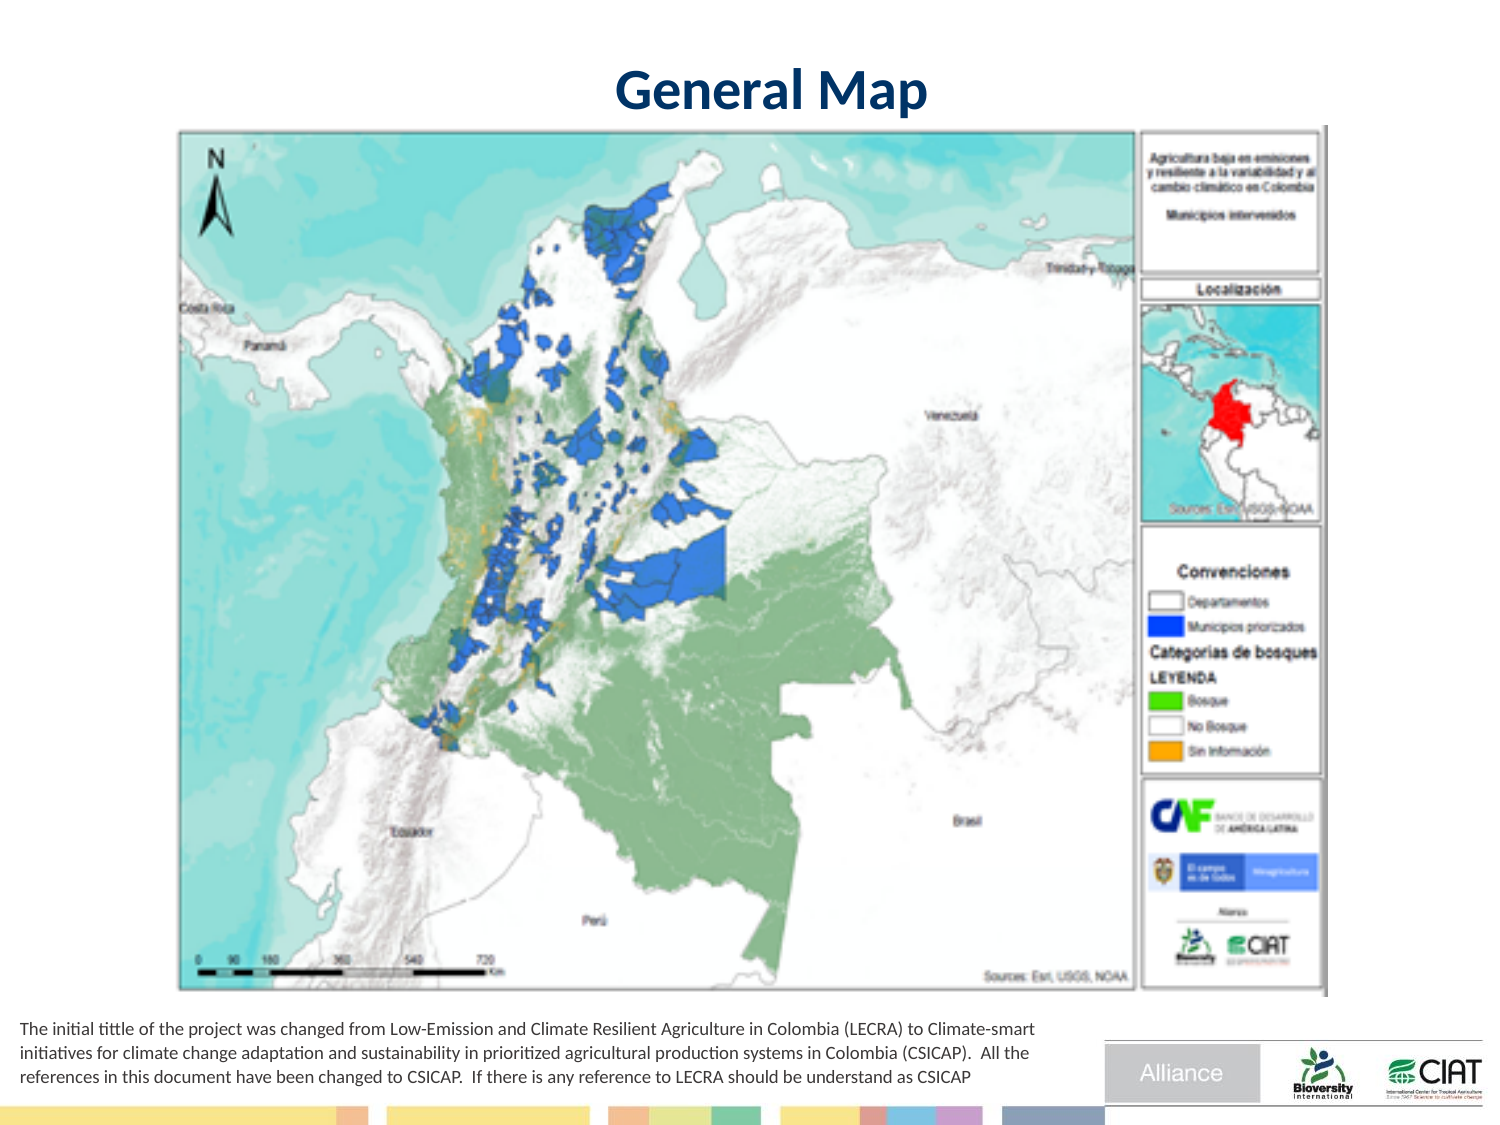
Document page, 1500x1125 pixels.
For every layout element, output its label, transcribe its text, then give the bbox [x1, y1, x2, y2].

text_box General Map [124, 52, 1419, 199]
text_box The initial tittle of the project was changed from Low-Emission and Climate Resilient Agriculture in Colombia (LECRA) to Climate-smart initiatives for climate change adaptation and sustainability in prioritized agricultural production systems in Colombia (CSICAP). All the references in this document have been changed to CSICAP. If there is any reference to LECRA should be understand as CSICAP [5, 1007, 1117, 1095]
picture [0, 0, 1500, 1125]
